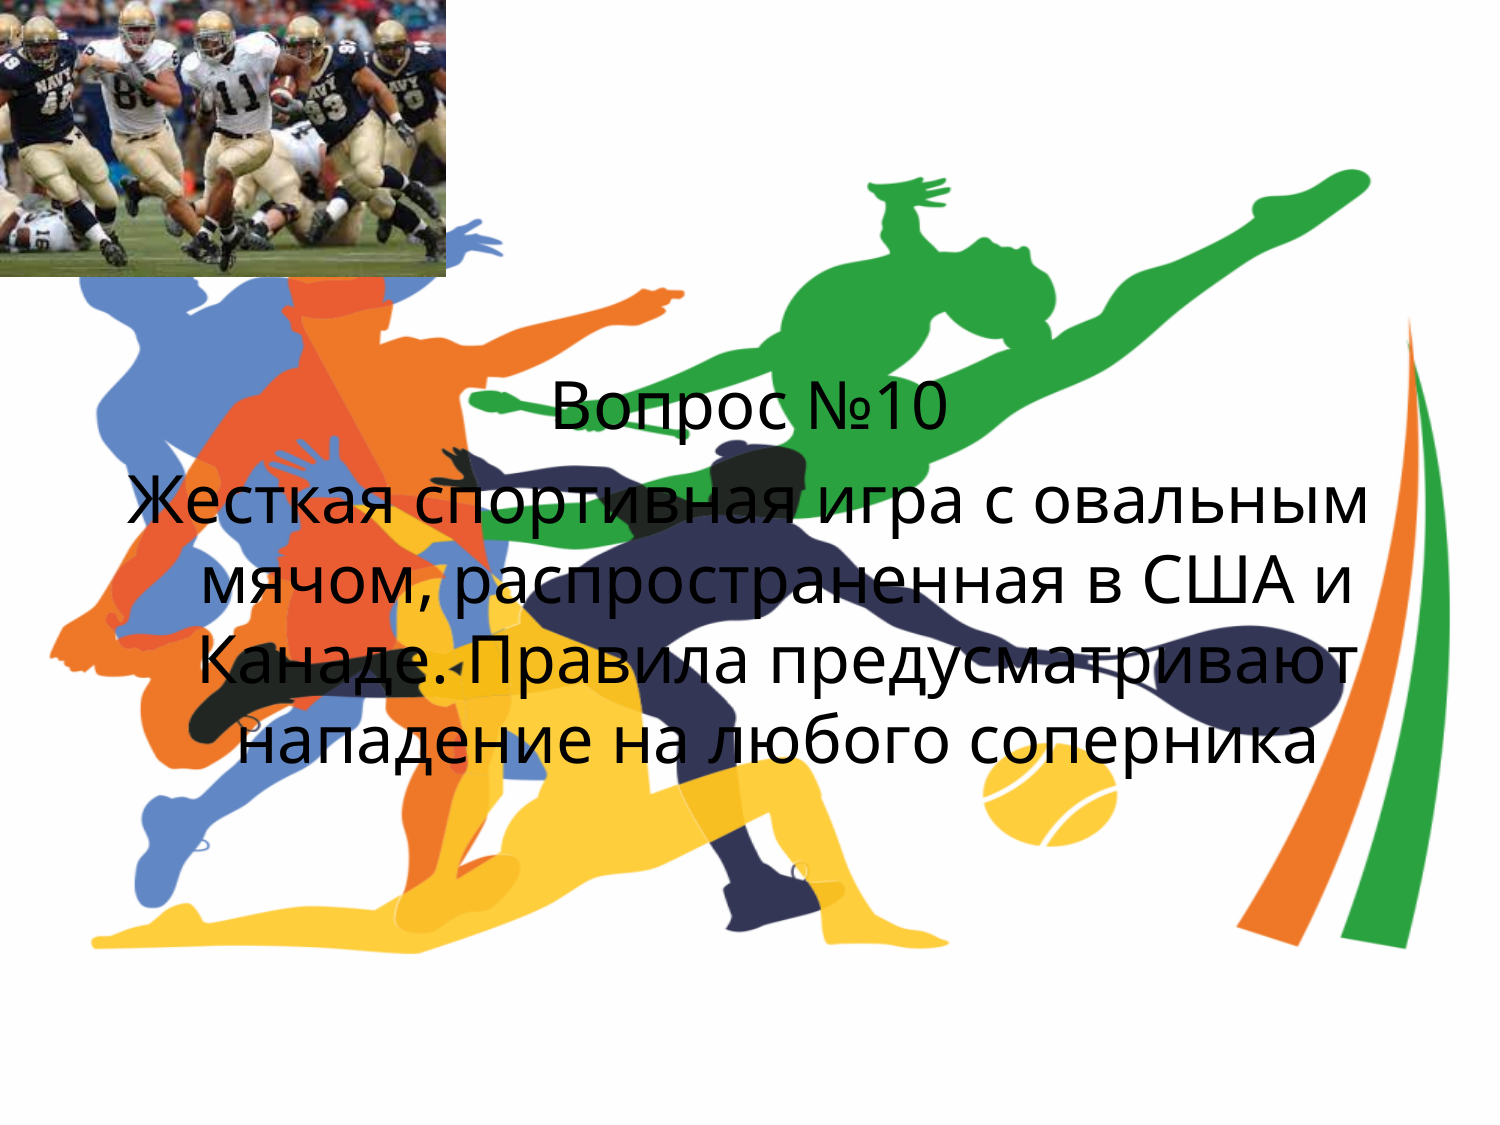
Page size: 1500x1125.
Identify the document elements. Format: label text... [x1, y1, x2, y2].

picture [0, 0, 1500, 1125]
list Вопрос №10 Жесткая спортивная игра с овальным мячом, распространенная в США и Канаде. Правила предусматривают нападение на любого соперника [75, 262, 1425, 1005]
